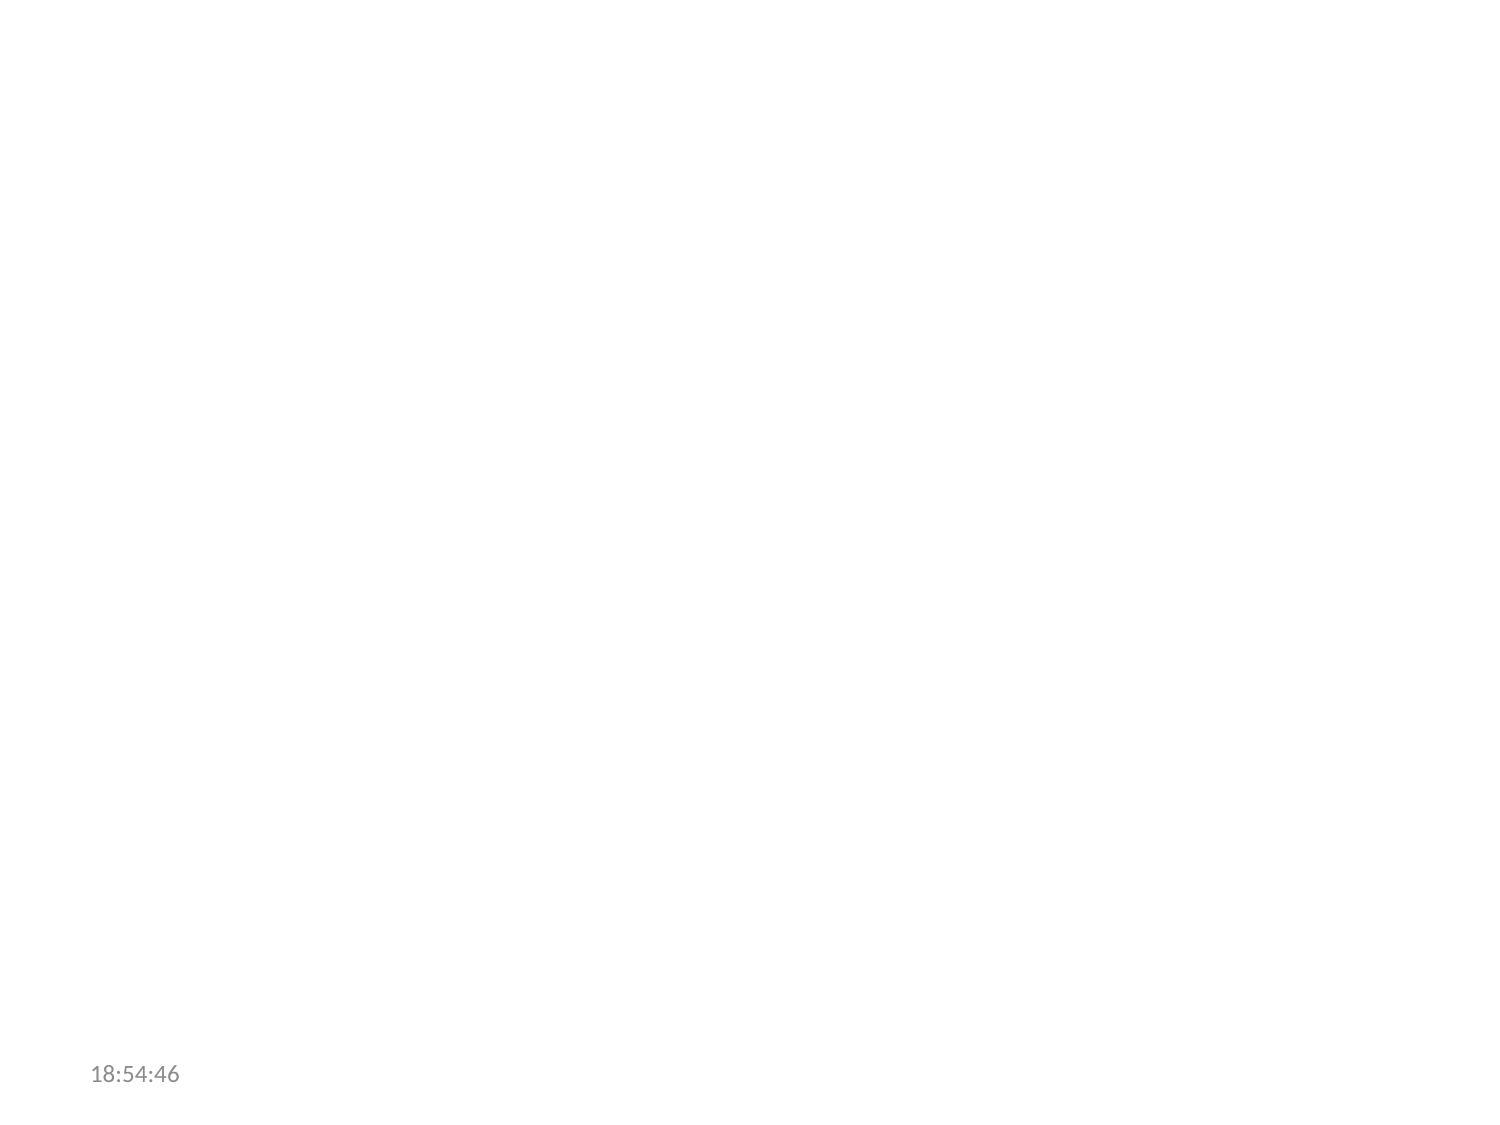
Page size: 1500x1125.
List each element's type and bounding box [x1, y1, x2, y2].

slide_number [75, 1042, 425, 1103]
